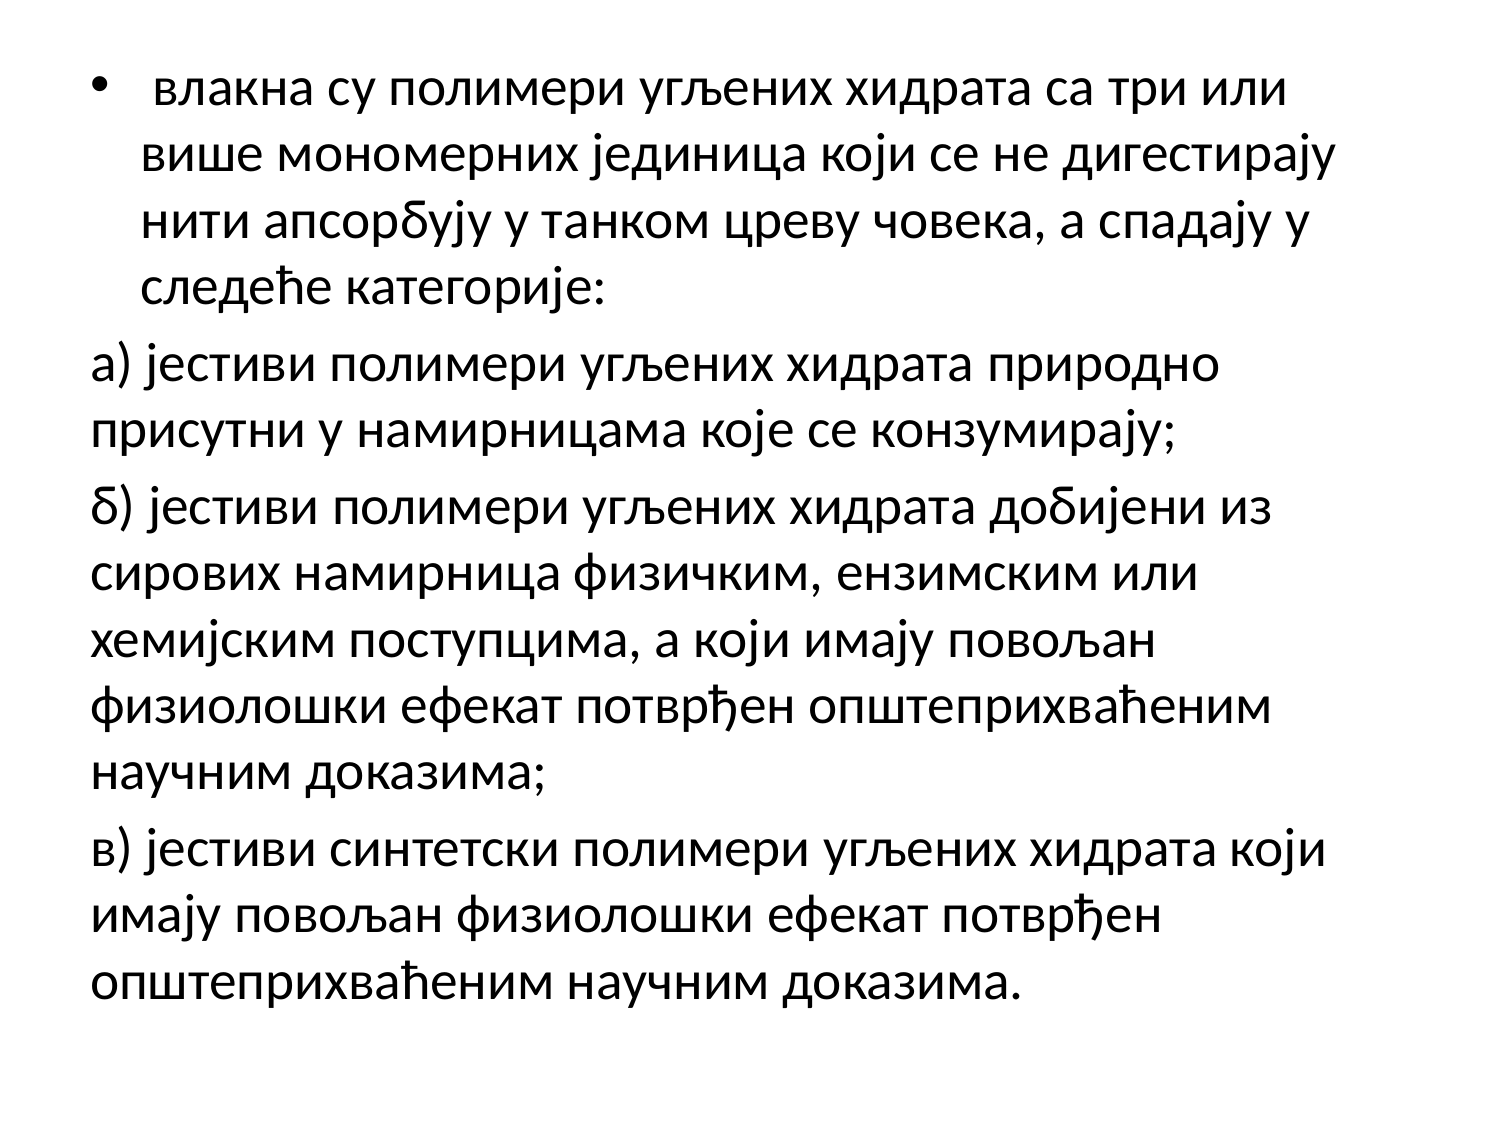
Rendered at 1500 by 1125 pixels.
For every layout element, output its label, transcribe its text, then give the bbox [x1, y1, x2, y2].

list влакна су полимери угљених хидрата са три или више мономерних јединица који се не дигестирају нити апсорбују у танком цреву човека, а спадају у следеће категорије: а) јестиви полимери угљених хидрата природно присутни у намирницама које се конзумирају; б) јестиви полимери угљених хидрата добијени из сирових намирница физичким, ензимским или хемијским поступцима, а који имају повољан физиолошки ефекат потврђен општеприхваћеним научним доказима; в) јестиви синтетски полимери угљених хидрата који имају повољан физиолошки ефекат потврђен општеприхваћеним научним доказима. [75, 42, 1425, 1035]
